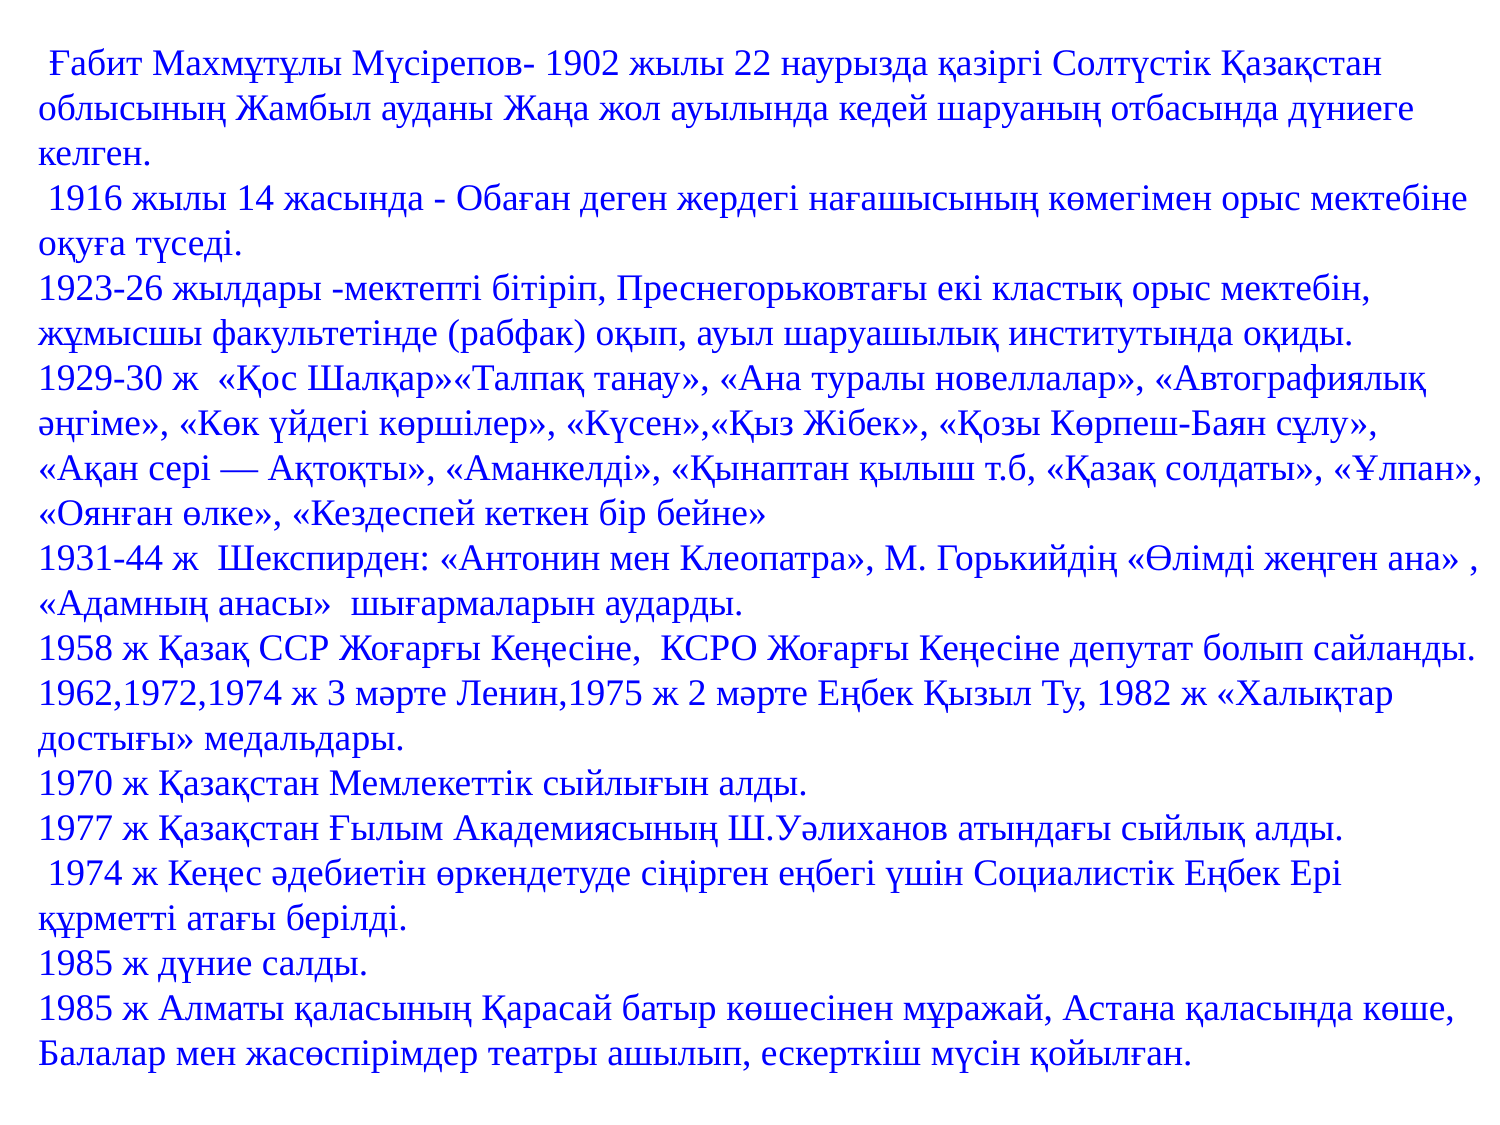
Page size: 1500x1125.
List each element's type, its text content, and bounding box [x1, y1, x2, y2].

text_box Ғабит Махмұтұлы Мүсірепов- 1902 жылы 22 наурызда қазіргі Солтүстік Қазақстан облысының Жамбыл ауданы Жаңа жол ауылында кедей шаруаның отбасында дүниеге келген. 1916 жылы 14 жасында - Обаған деген жердегі нағашысының көмегімен орыс мектебіне оқуға түседі. 1923-26 жылдары -мектепті бітіріп, Преснегорьковтағы екі кластық орыс мектебін, жұмысшы факультетінде (рабфак) оқып, ауыл шаруашылық институтында оқиды. 1929-30 ж «Қос Шалқар»«Талпақ танау», «Ана туралы новеллалар», «Автографиялық әңгіме», «Көк үйдегі көршілер», «Күсен»,«Қыз Жібек», «Қозы Көрпеш-Баян сұлу», «Ақан сері — Ақтоқты», «Аманкелді», «Қынаптан қылыш т.б, «Қазақ солдаты», «Ұлпан», «Оянған өлке», «Кездеспей кеткен бір бейне» 1931-44 ж Шекспирден: «Антонин мен Клеопатра», М. Горькийдің «Өлімді жеңген ана» , «Адамның анасы» шығармаларын аударды. 1958 ж Қазақ ССР Жоғарғы Кеңесіне, КСРО Жоғарғы Кеңесіне депутат болып сайланды. 1962,1972,1974 ж 3 мәрте Ленин,1975 ж 2 мәрте Еңбек Қызыл Ту, 1982 ж «Халықтар достығы» медальдары. 1970 ж Қазақстан Мемлекеттік сыйлығын алды. 1977 ж Қазақстан Ғылым Академиясының Ш.Уәлиханов атындағы сыйлық алды. 1974 ж Кеңес әдебиетін өркендетуде сіңірген еңбегі үшін Социалистік Еңбек Ері құрметті атағы берілді. 1985 ж дүние салды. 1985 ж Алматы қаласының Қарасай батыр көшесінен мұражай, Астана қаласында көше, Балалар мен жасөспірімдер театры ашылып, ескерткіш мүсін қойылған. [23, 5, 1500, 1121]
